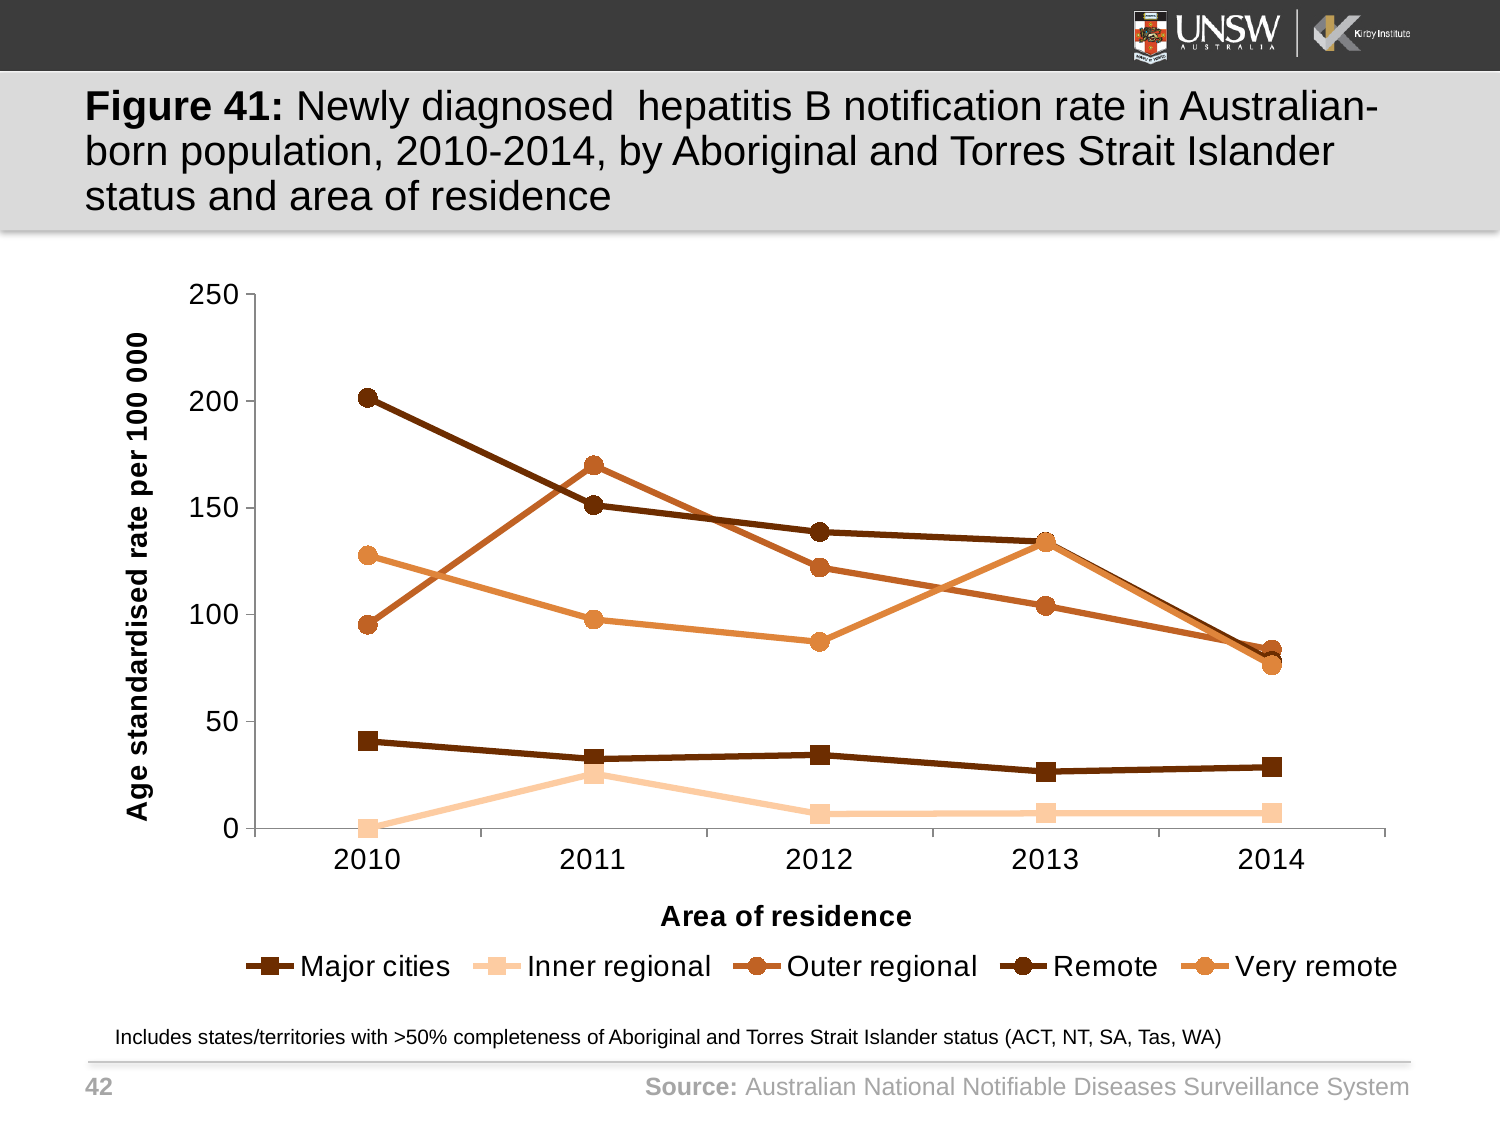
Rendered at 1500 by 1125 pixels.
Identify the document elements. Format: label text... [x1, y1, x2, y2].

title Figure 41: Newly diagnosed hepatitis B notification rate in Australian-born population, 2010-2014, by Aboriginal and Torres Strait Islander status and area of residence [85, 84, 1412, 216]
slide_number 42 [85, 1070, 195, 1112]
chart [84, 262, 1412, 1023]
text_box Includes states/territories with >50% completeness of Aboriginal and Torres Strait Islander status (ACT, NT, SA, Tas, WA) [100, 1016, 1424, 1057]
picture [0, 0, 1500, 71]
list Source: Australian National Notifiable Diseases Surveillance System [262, 1070, 1412, 1112]
